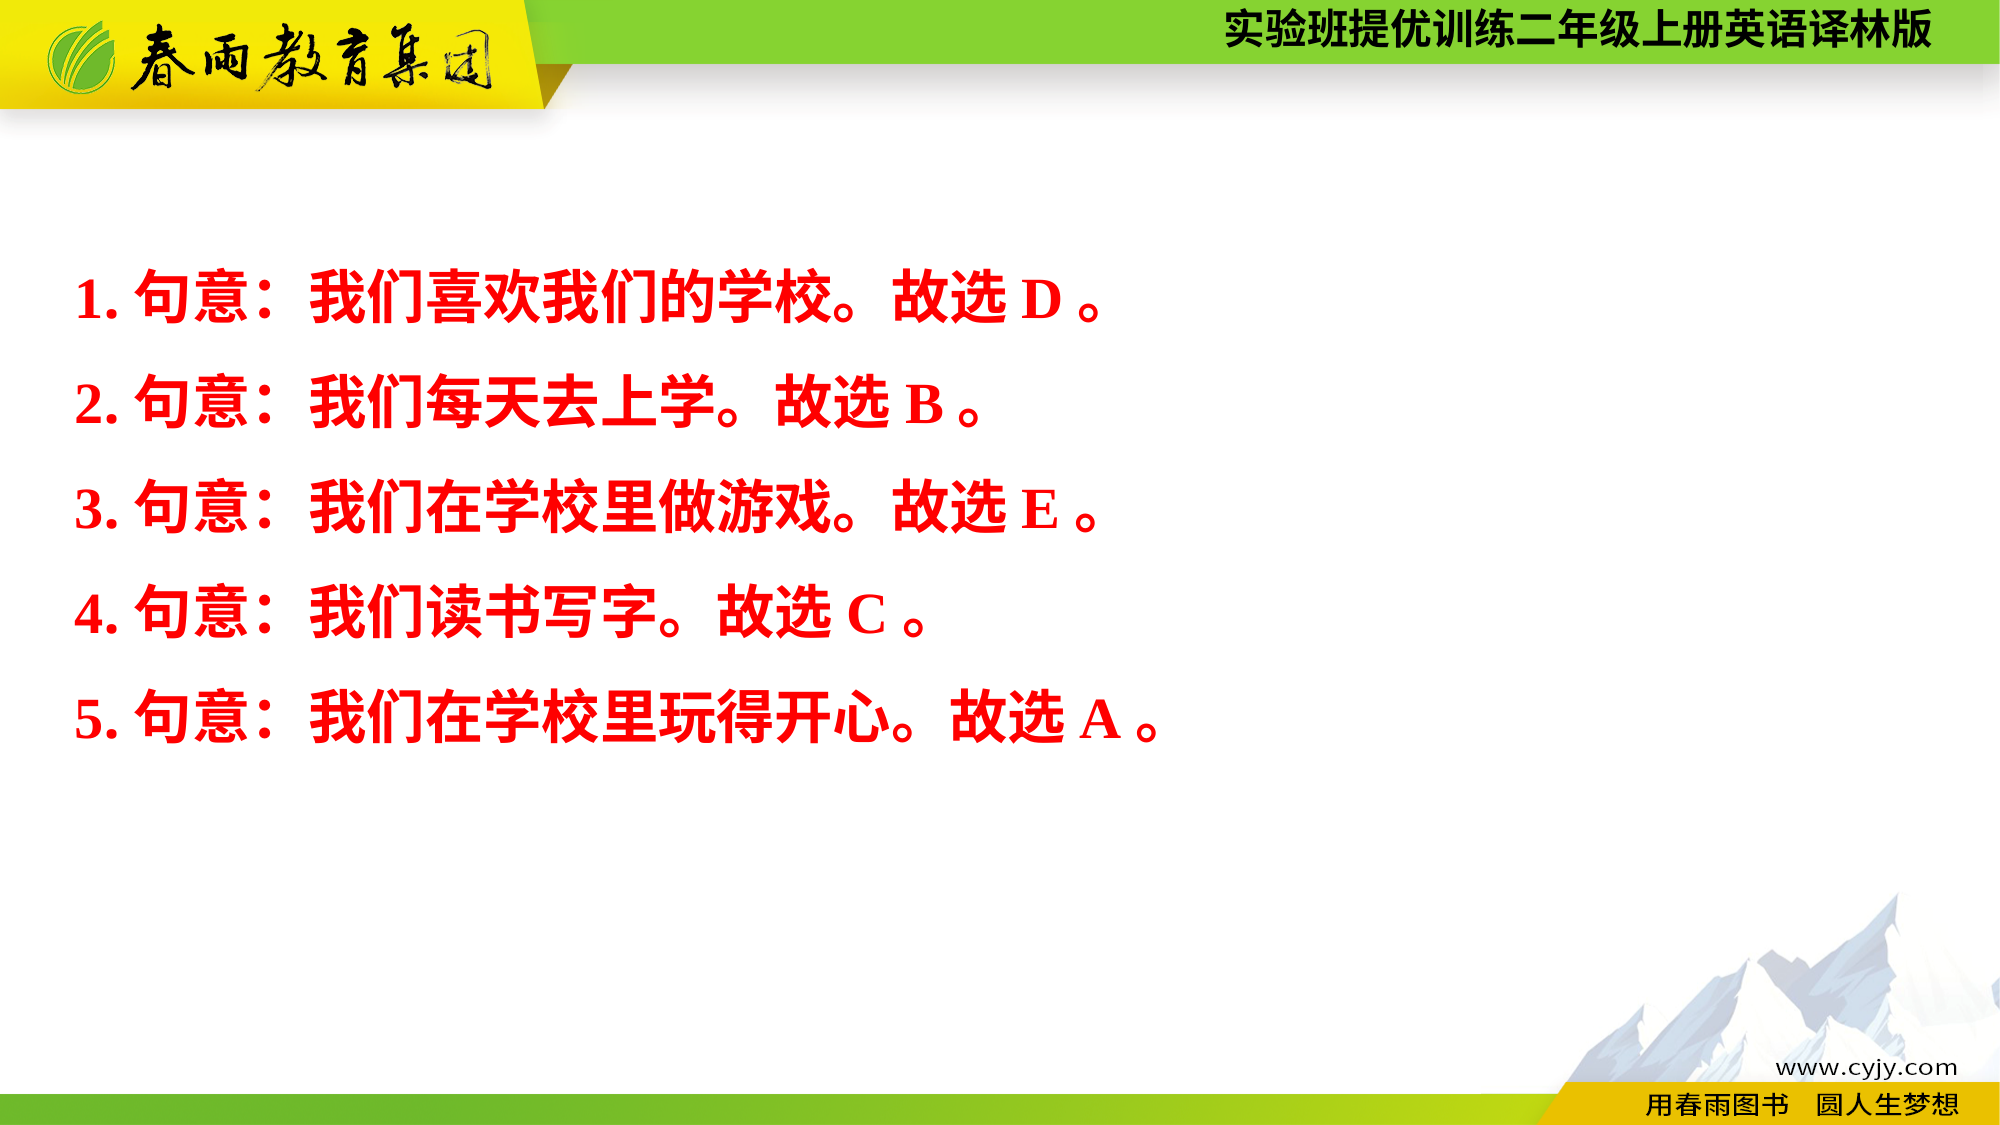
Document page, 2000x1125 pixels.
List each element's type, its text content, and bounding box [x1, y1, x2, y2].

list 1.句意：我们喜欢我们的学校。故选D。 2.句意：我们每天去上学。故选B。 3.句意：我们在学校里做游戏。故选E。 4.句意：我们读书写字。故选C。 5.句意：我们在学校里玩得开心。故选A。 [59, 218, 1944, 764]
picture [0, 0, 2000, 1125]
